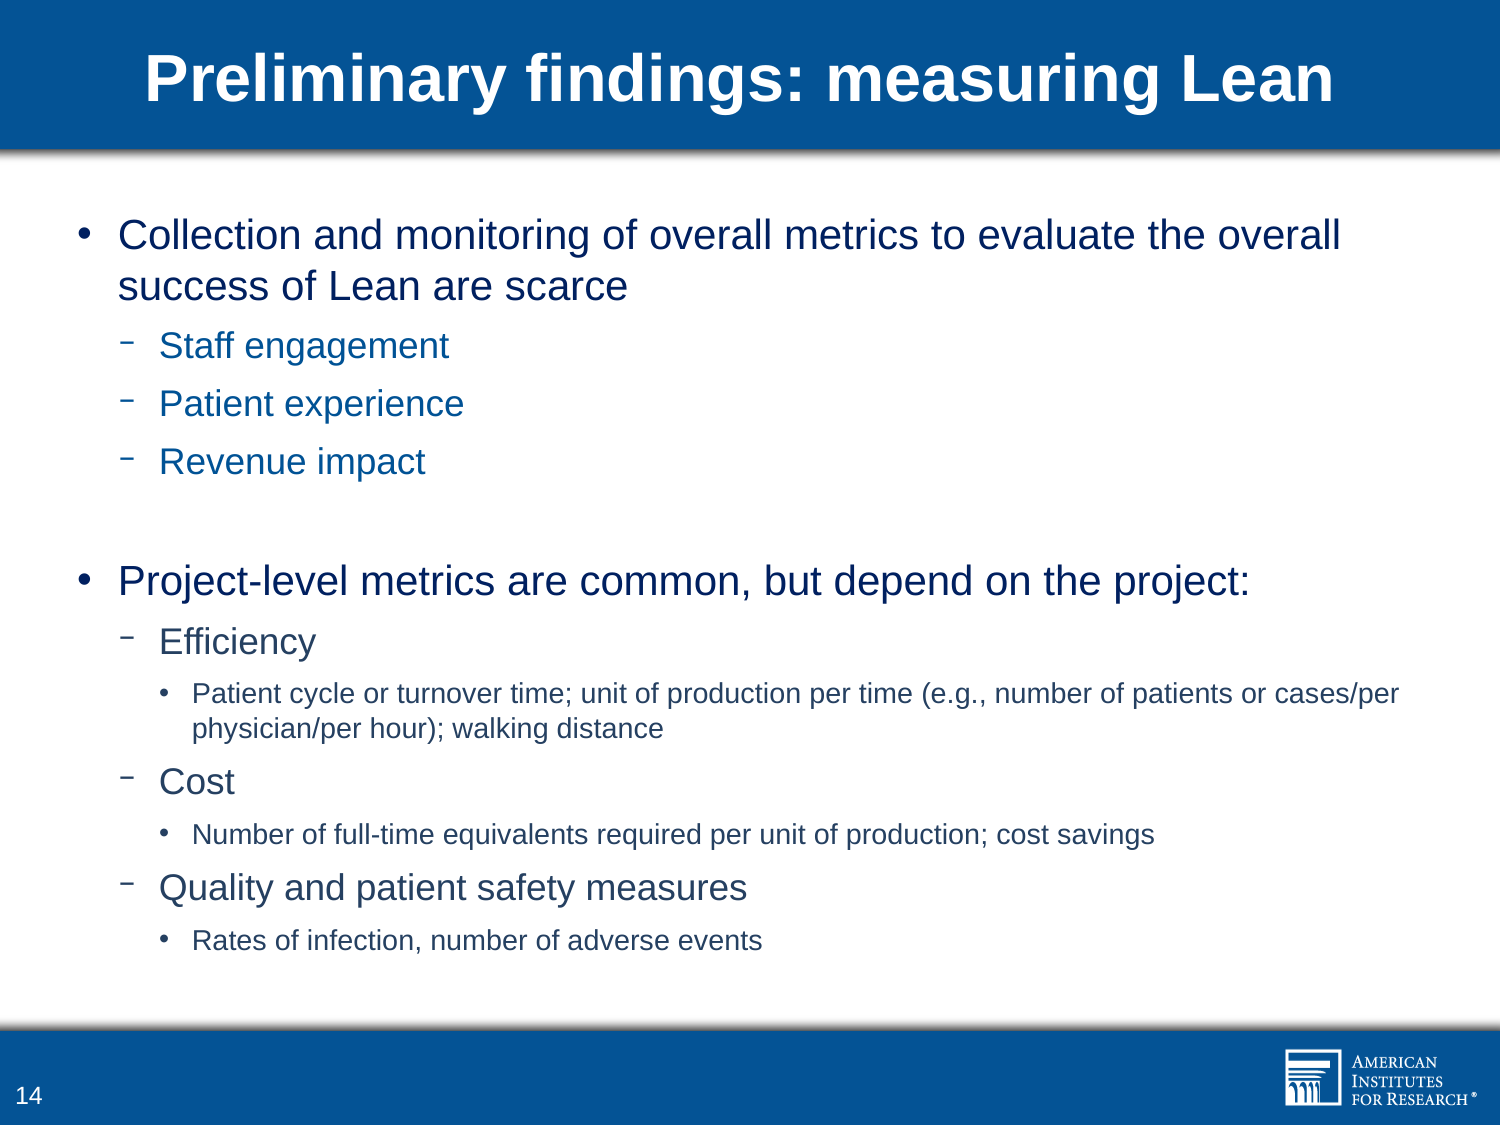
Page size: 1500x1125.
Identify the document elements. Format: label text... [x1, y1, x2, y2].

list Collection and monitoring of overall metrics to evaluate the overall success of Lean are scarce Staff engagement Patient experience Revenue impact Project-level metrics are common, but depend on the project: Efficiency Patient cycle or turnover time; unit of production per time (e.g., number of patients or cases/per physician/per hour); walking distance Cost Number of full-time equivalents required per unit of production; cost savings Quality and patient safety measures Rates of infection, number of adverse events [61, 199, 1438, 966]
picture [0, 151, 1500, 1125]
slide_number 14 [0, 1065, 350, 1125]
title Preliminary findings: measuring Lean [0, 0, 1500, 151]
